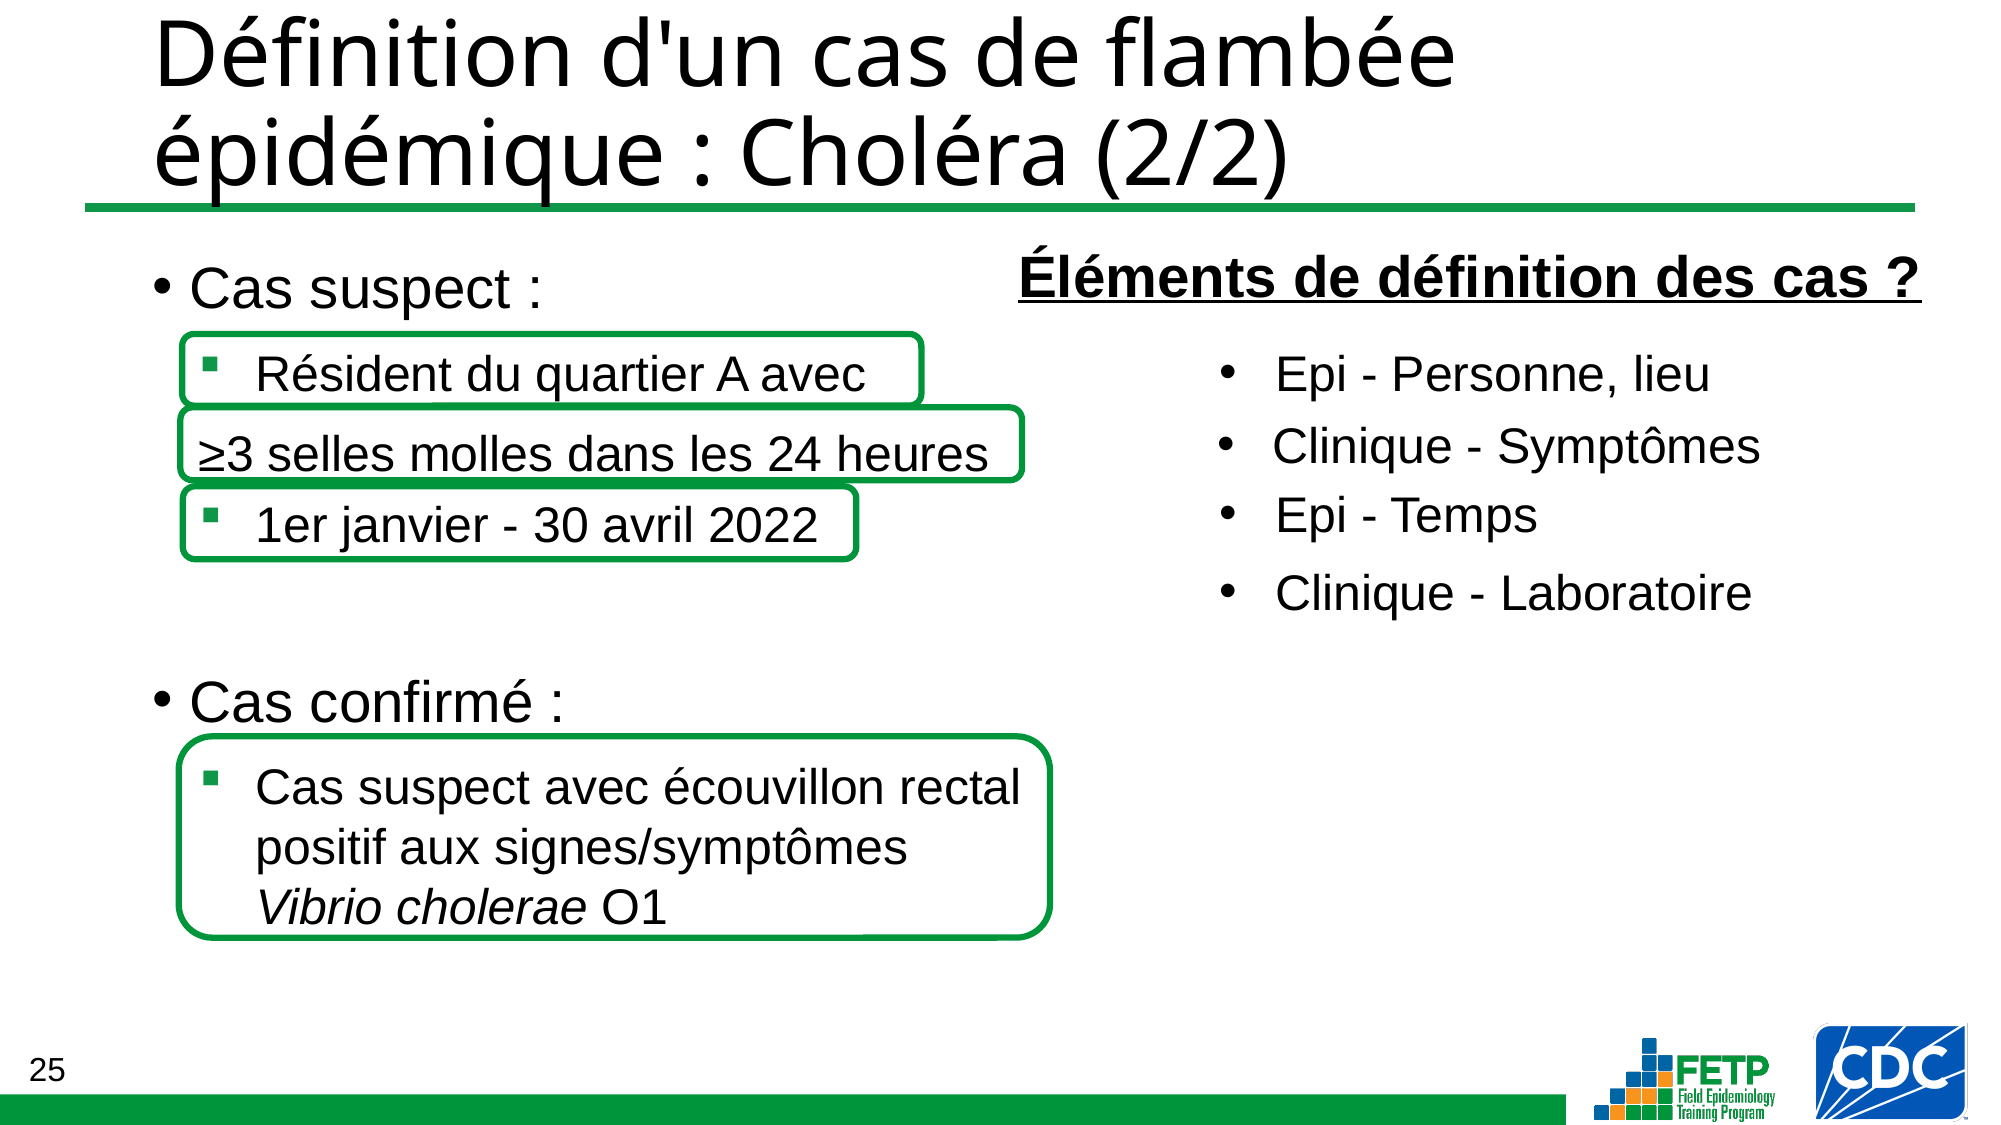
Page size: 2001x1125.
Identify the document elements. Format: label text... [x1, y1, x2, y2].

text_box Éléments de définition des cas ? [999, 231, 1941, 360]
list Cas suspect : Résident du quartier A avec ≥3 selles molles dans les 24 heures 1er janvier - 30 avril 2022 Cas confirmé : Cas suspect avec écouvillon rectal positif aux signes/symptômes Vibrio cholerae O1 [137, 242, 1050, 1004]
text_box Clinique - Laboratoire [1204, 553, 1838, 619]
text_box Epi - Personne, lieu [1204, 333, 1743, 406]
text_box [182, 333, 922, 406]
text_box [180, 407, 1023, 481]
picture [1594, 1038, 1775, 1122]
picture [1813, 1023, 1968, 1122]
text_box Clinique - Symptômes [1201, 406, 1863, 499]
title Définition d'un cas de flambée épidémique : Choléra (2/2) [137, 0, 1913, 207]
text_box [182, 486, 857, 560]
text_box Epi - Temps [1204, 499, 1648, 553]
text_box [178, 736, 1051, 938]
